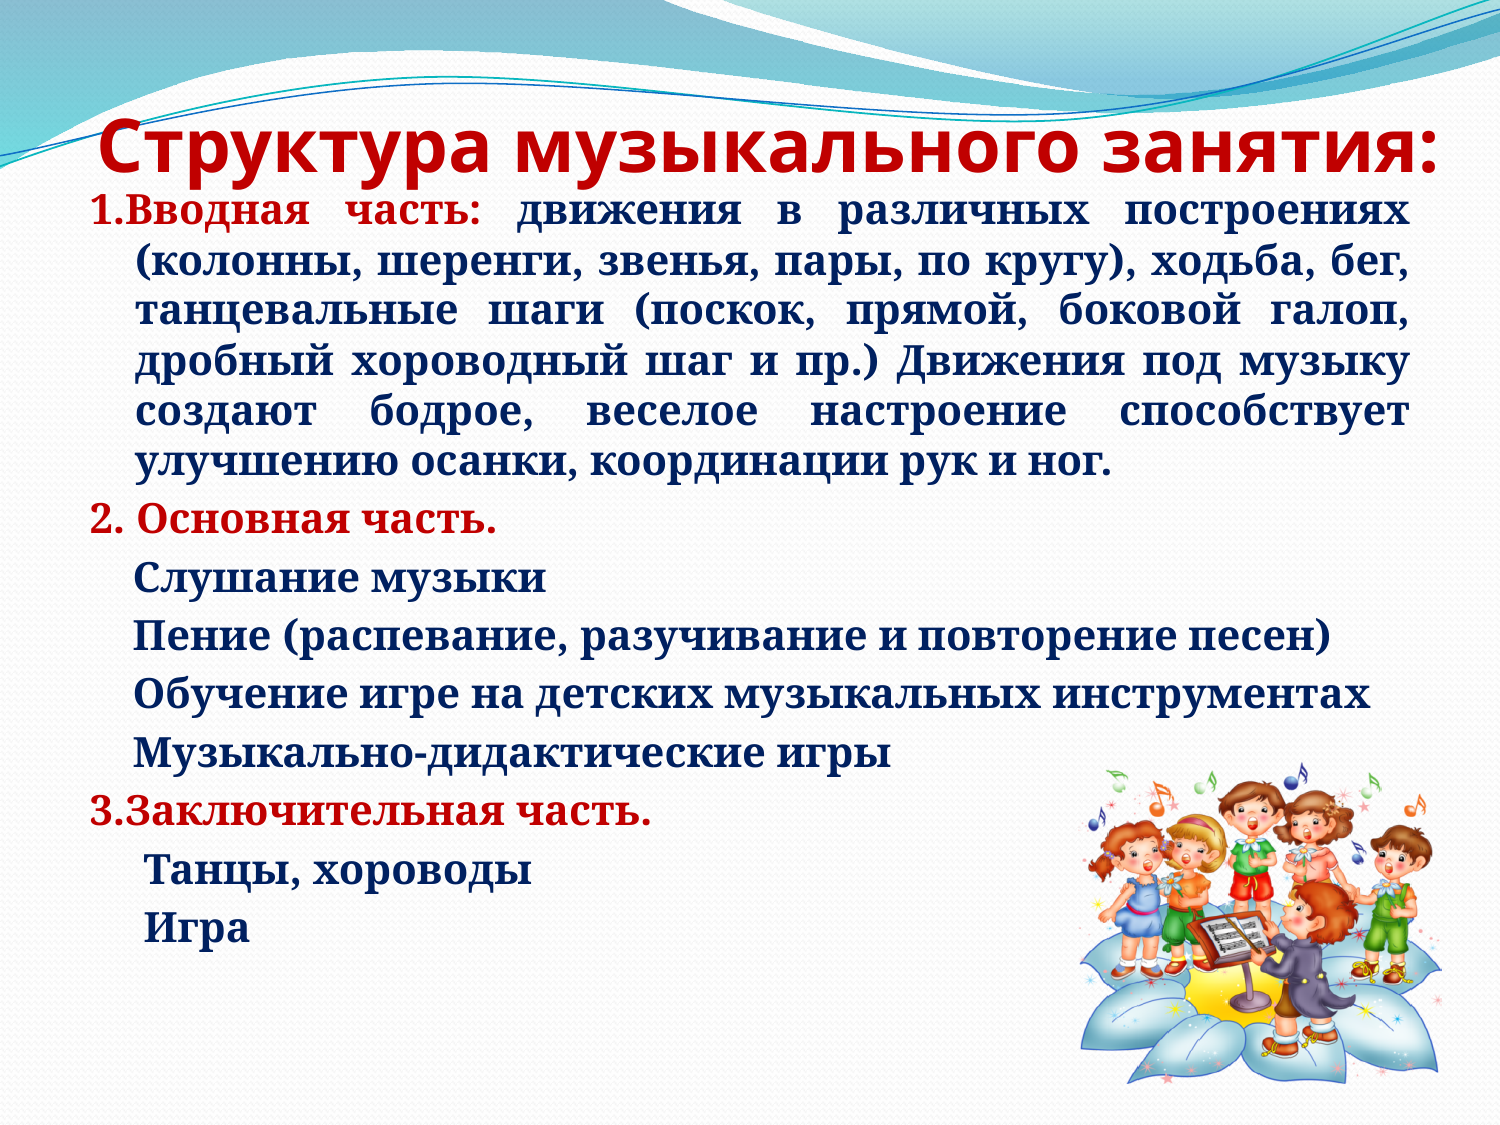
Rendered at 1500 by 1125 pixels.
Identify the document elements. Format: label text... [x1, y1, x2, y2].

title Структура музыкального занятия: [93, 0, 1444, 188]
picture [1077, 761, 1442, 1084]
list 1.Вводная часть: движения в различных построениях (колонны, шеренги, звенья, пары, по кругу), ходьба, бег, танцевальные шаги (поскок, прямой, боковой галоп, дробный хороводный шаг и пр.) Движения под музыку создают бодрое, веселое настроение способствует улучшению осанки, координации рук и ног. 2. Основная часть. Слушание музыки Пение (распевание, разучивание и повторение песен) Обучение игре на детских музыкальных инструментах Музыкально-дидактические игры 3.Заключительная часть. Танцы, хороводы Игра [75, 175, 1425, 1055]
